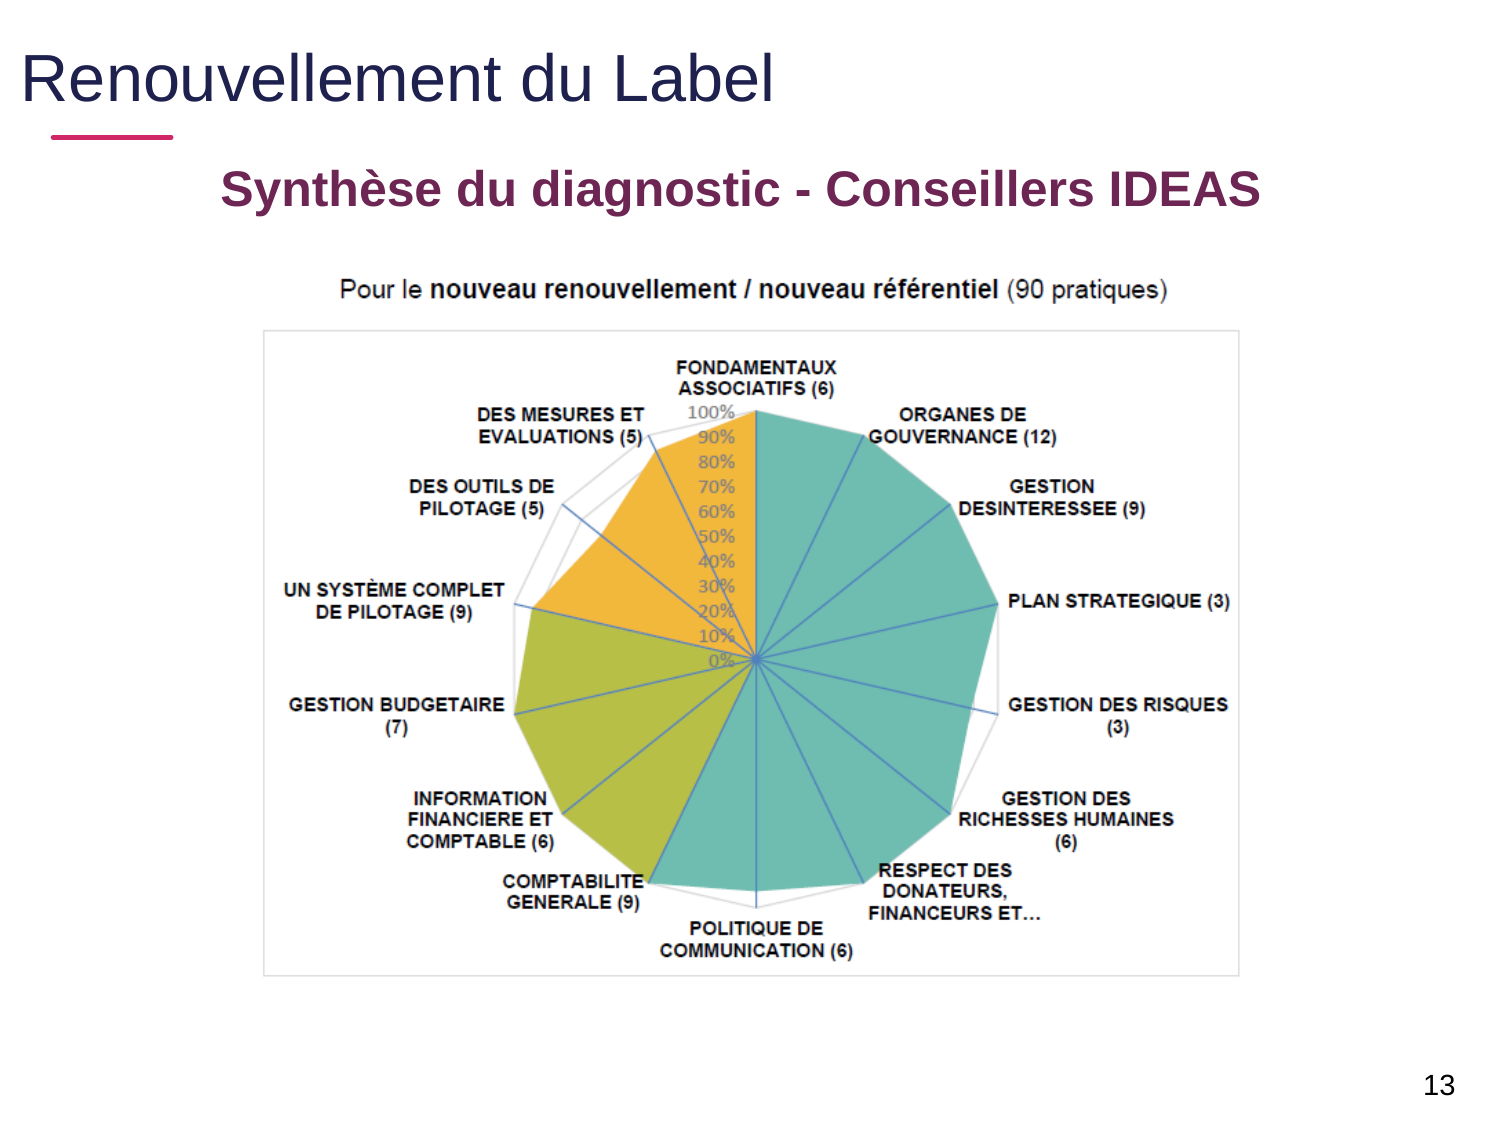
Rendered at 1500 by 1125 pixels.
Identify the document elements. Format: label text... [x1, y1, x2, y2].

list Synthèse du diagnostic - Conseillers IDEAS [53, 148, 1430, 911]
slide_number 13 [1120, 1058, 1471, 1102]
picture [164, 228, 1339, 996]
list Renouvellement du Label [5, 27, 1459, 157]
